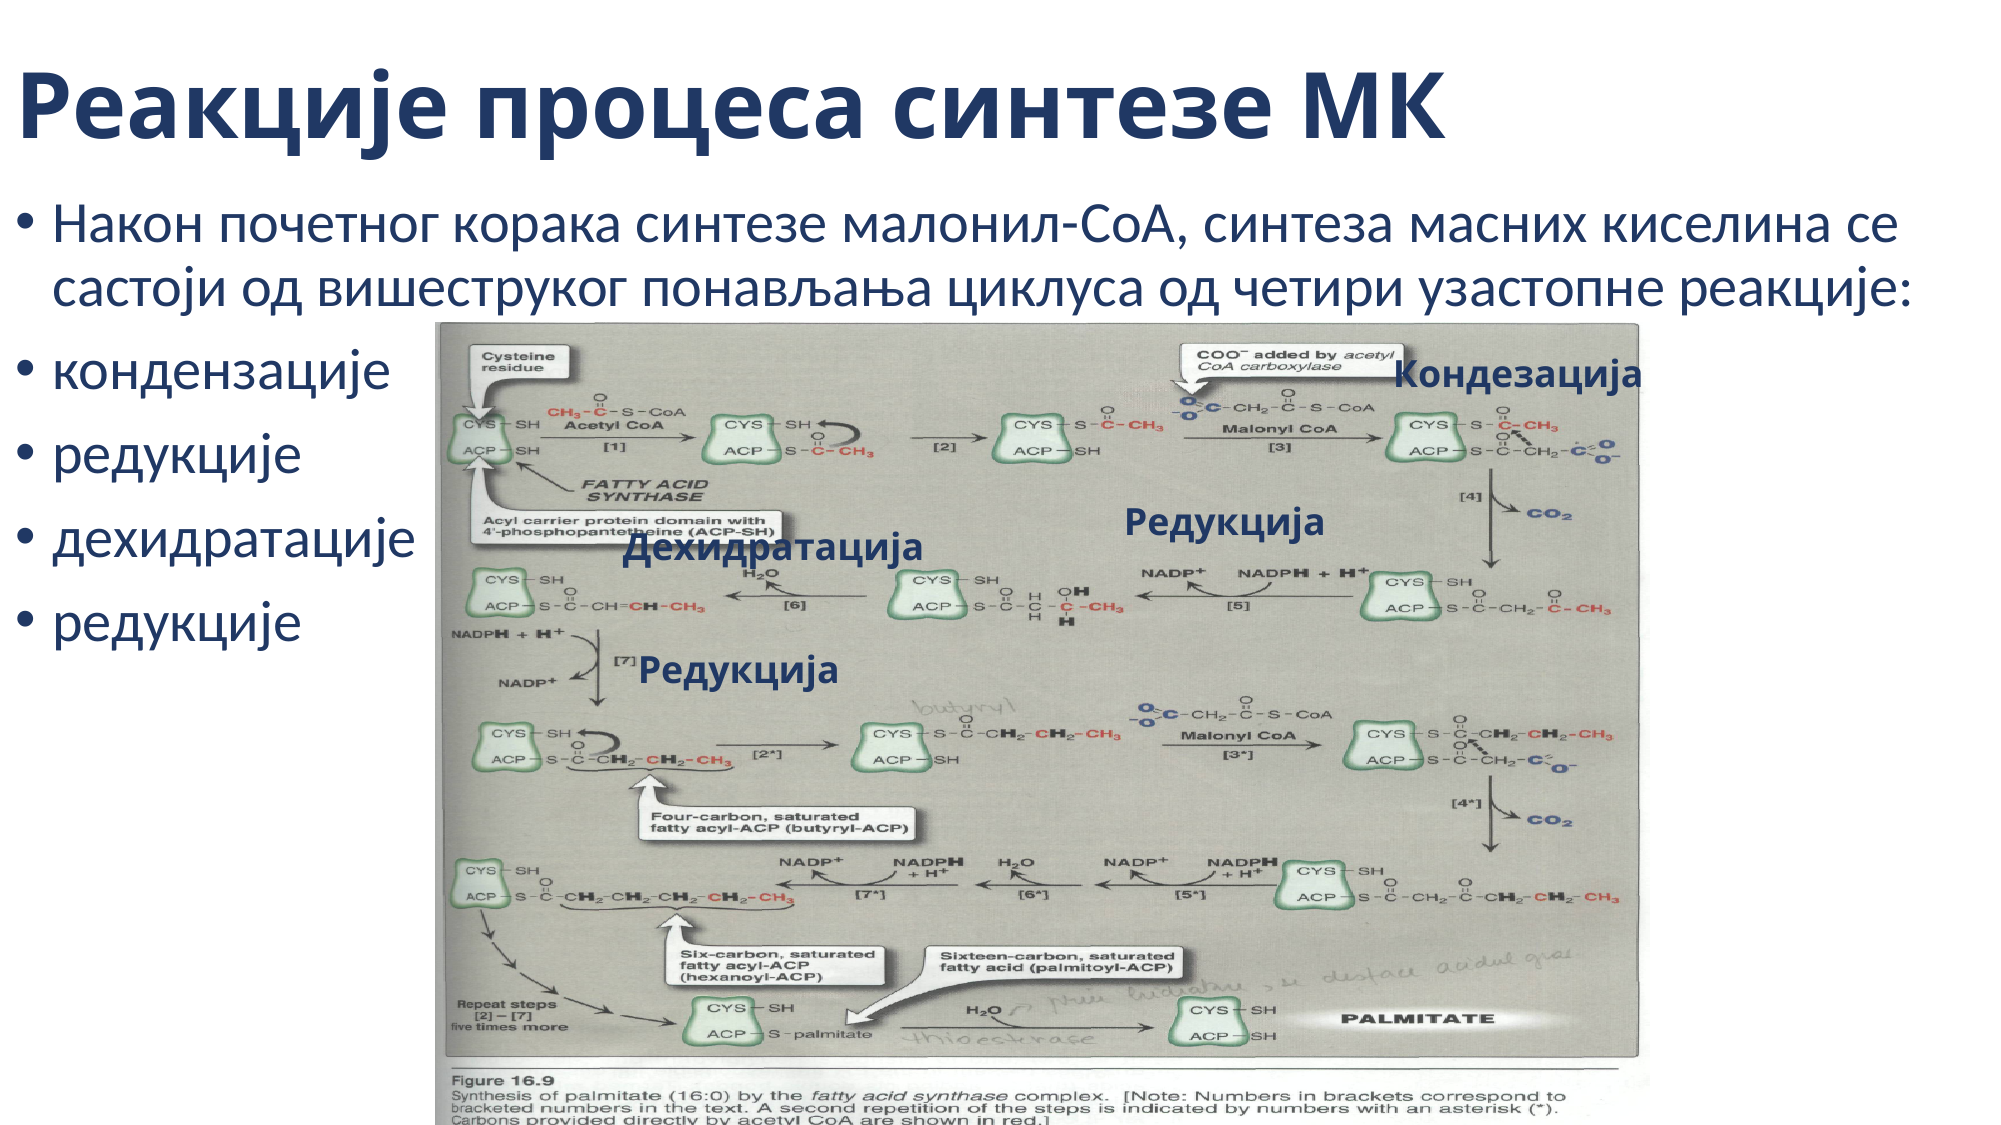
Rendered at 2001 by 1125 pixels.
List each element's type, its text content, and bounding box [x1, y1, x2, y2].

list Након почетног корака синтезе малонил-CoA, синтеза масних киселина се састоји од вишеструког понављања циклуса од четири узастопне реакције: кондензације редукције дехидратације редукције [0, 185, 2000, 685]
title Реакције процеса синтезе МК [0, 0, 1725, 185]
picture [430, 322, 1670, 1125]
